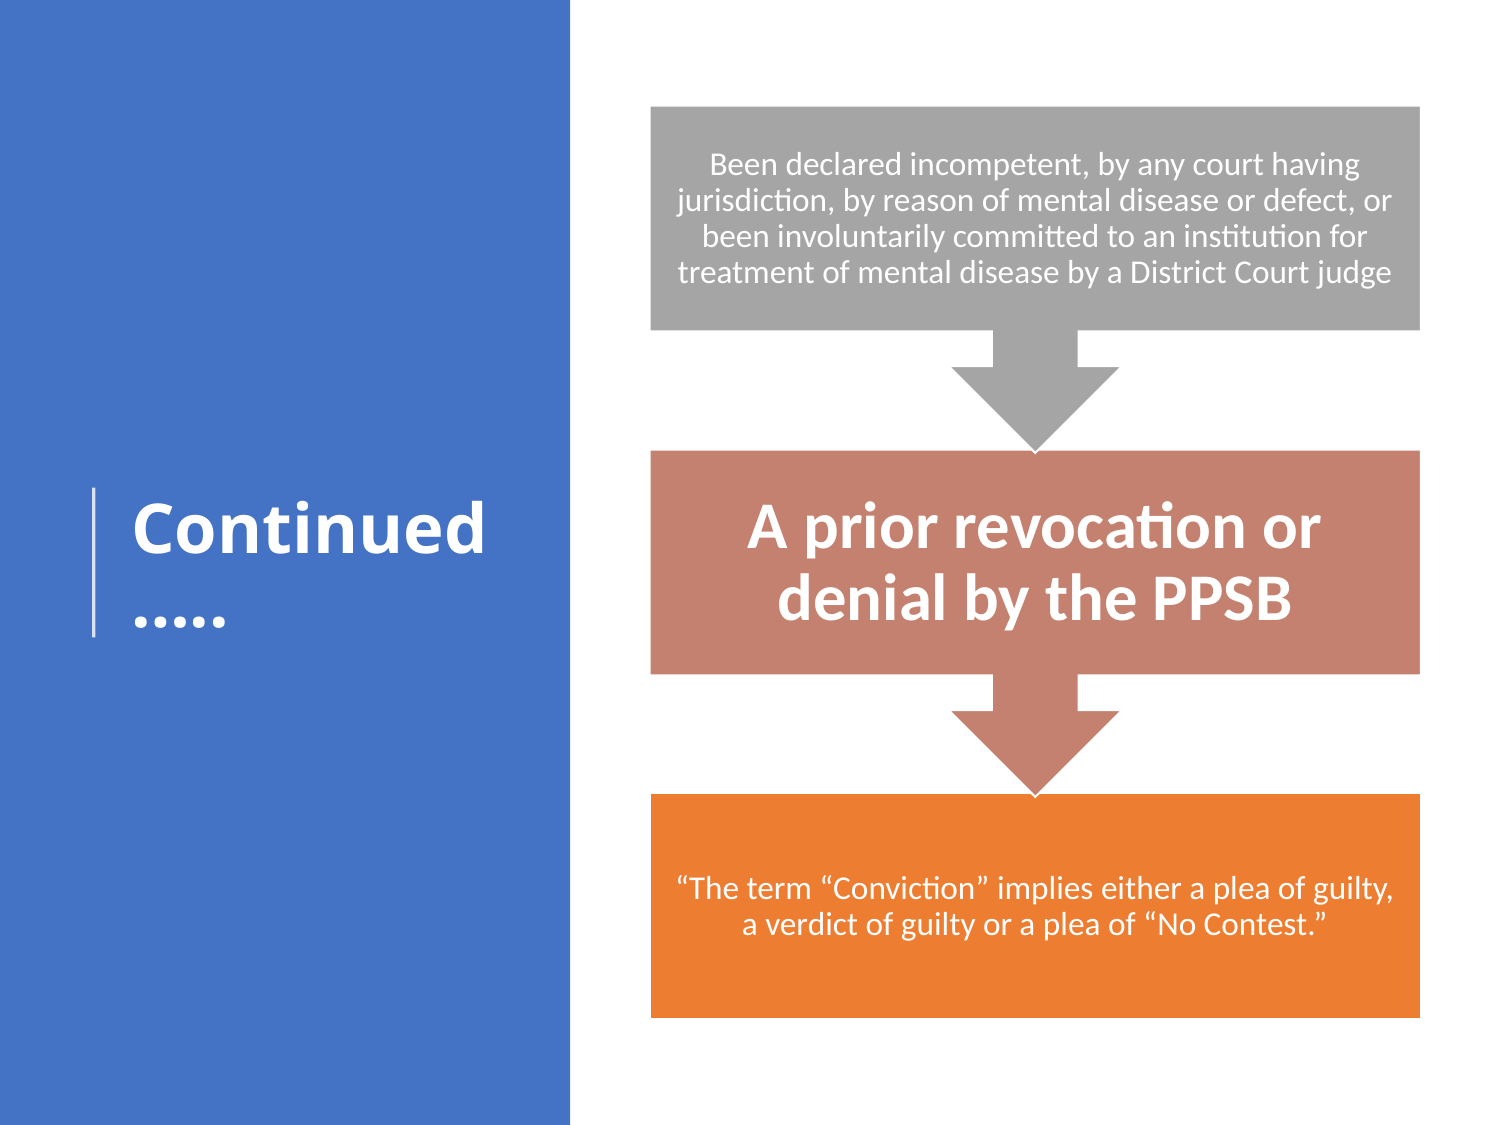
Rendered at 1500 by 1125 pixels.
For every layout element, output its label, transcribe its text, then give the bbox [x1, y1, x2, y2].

text_box [0, 0, 571, 1125]
title Continued….. [116, 116, 531, 1020]
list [649, 105, 1421, 1020]
